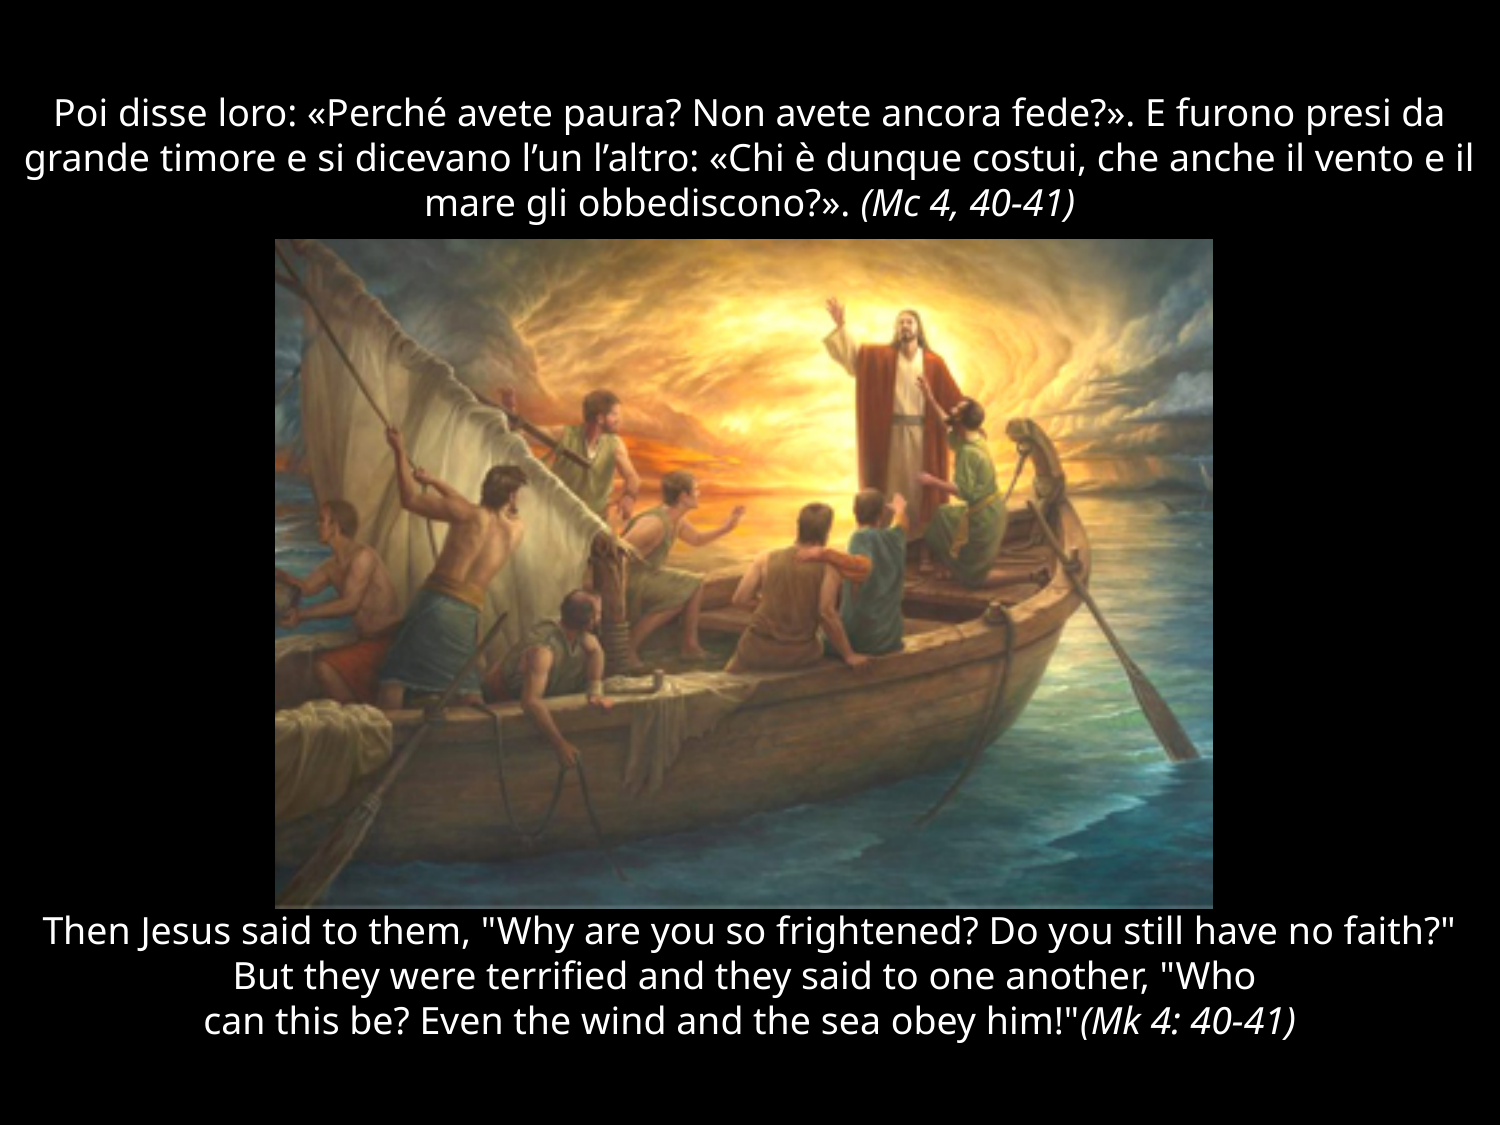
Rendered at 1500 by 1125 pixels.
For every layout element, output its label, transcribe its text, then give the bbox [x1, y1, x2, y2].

title Poi disse loro: «Perché avete paura? Non avete ancora fede?». E furono presi da grande timore e si dicevano l’un l’altro: «Chi è dunque costui, che anche il vento e il mare gli obbediscono?». (Mc 4, 40-41) [0, 62, 1500, 250]
picture [274, 239, 1213, 909]
text_box Then Jesus said to them, "Why are you so frightened? Do you still have no faith?" But they were terrified and they said to one another, "Who can this be? Even the wind and the sea obey him!"(Mk 4: 40-41) [0, 899, 1500, 1050]
